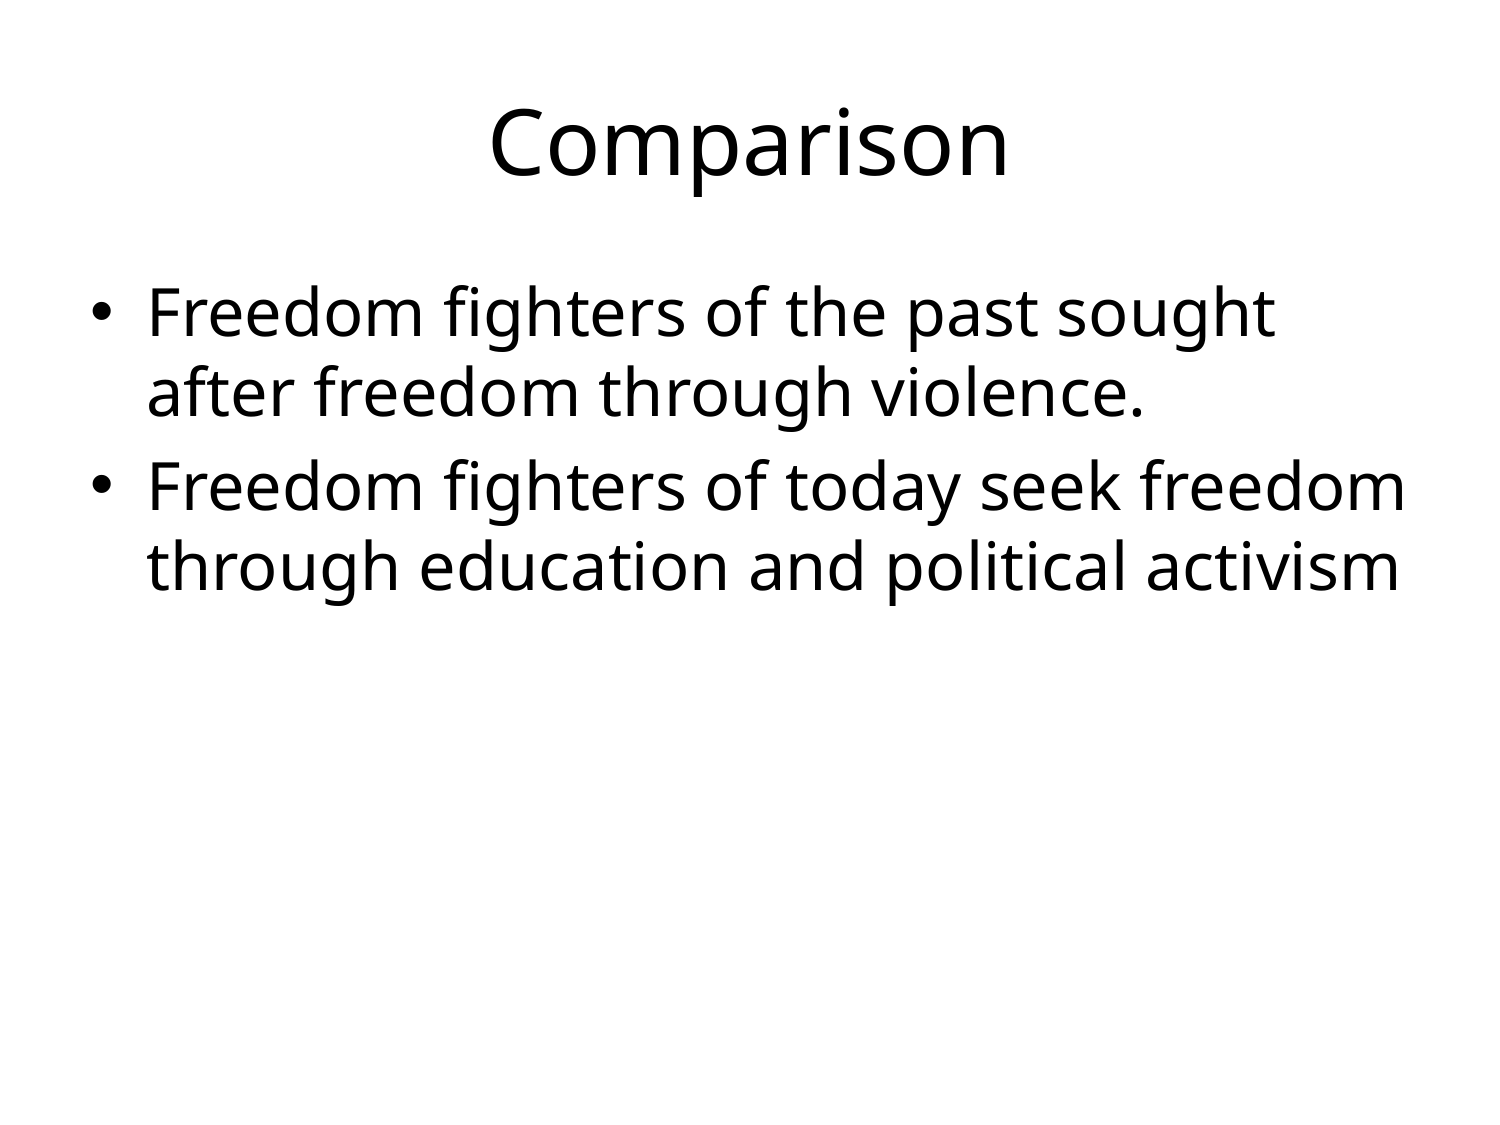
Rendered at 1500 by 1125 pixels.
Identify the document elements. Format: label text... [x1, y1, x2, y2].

list Freedom fighters of the past sought after freedom through violence. Freedom fighters of today seek freedom through education and political activism [74, 262, 1426, 1006]
title Comparison [74, 44, 1426, 233]
